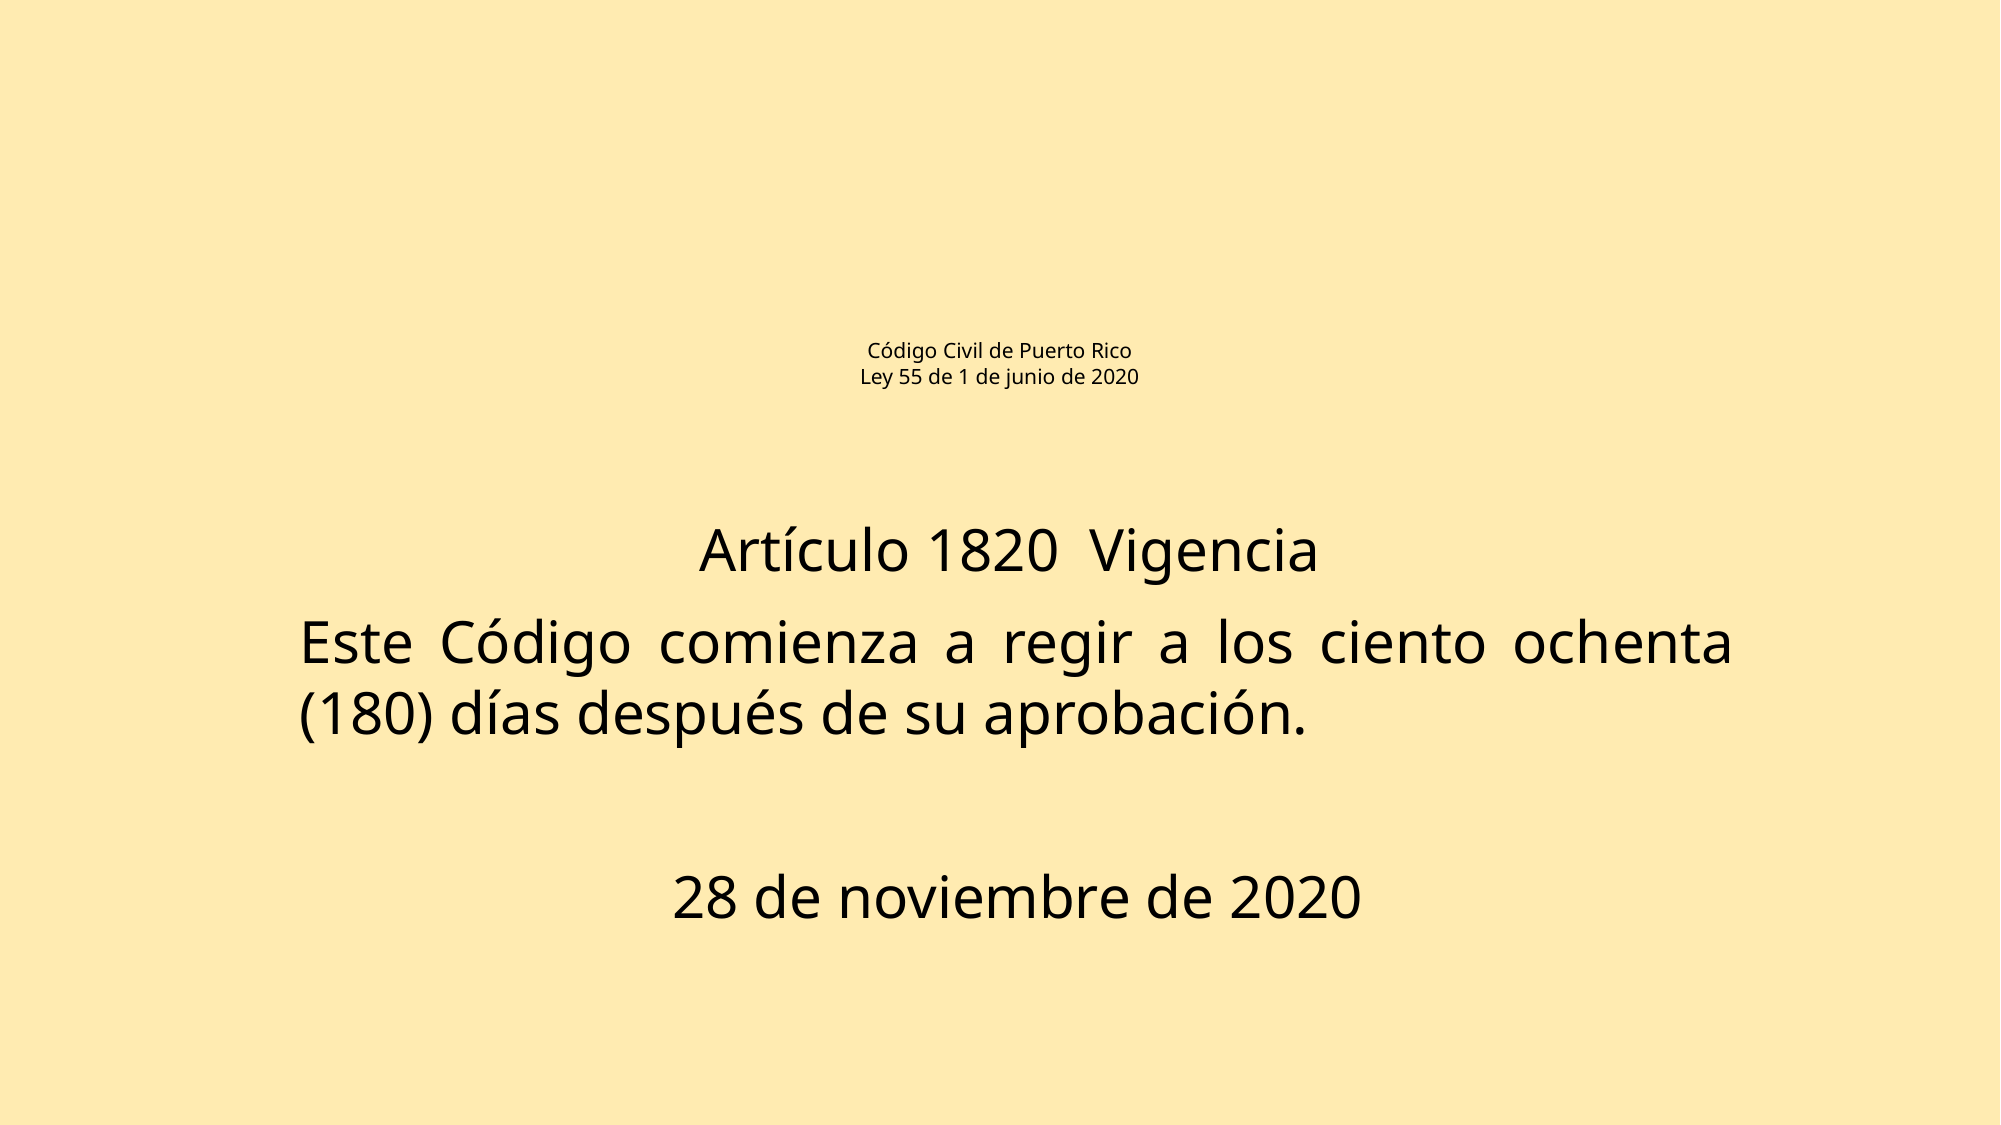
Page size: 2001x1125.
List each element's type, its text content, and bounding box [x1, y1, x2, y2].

title Código Civil de Puerto Rico Ley 55 de 1 de junio de 2020 [249, 184, 1750, 397]
subtitle Artículo 1820 Vigencia Este Código comienza a regir a los ciento ochenta (180) días después de su aprobación. 28 de noviembre de 2020 [284, 506, 1750, 995]
